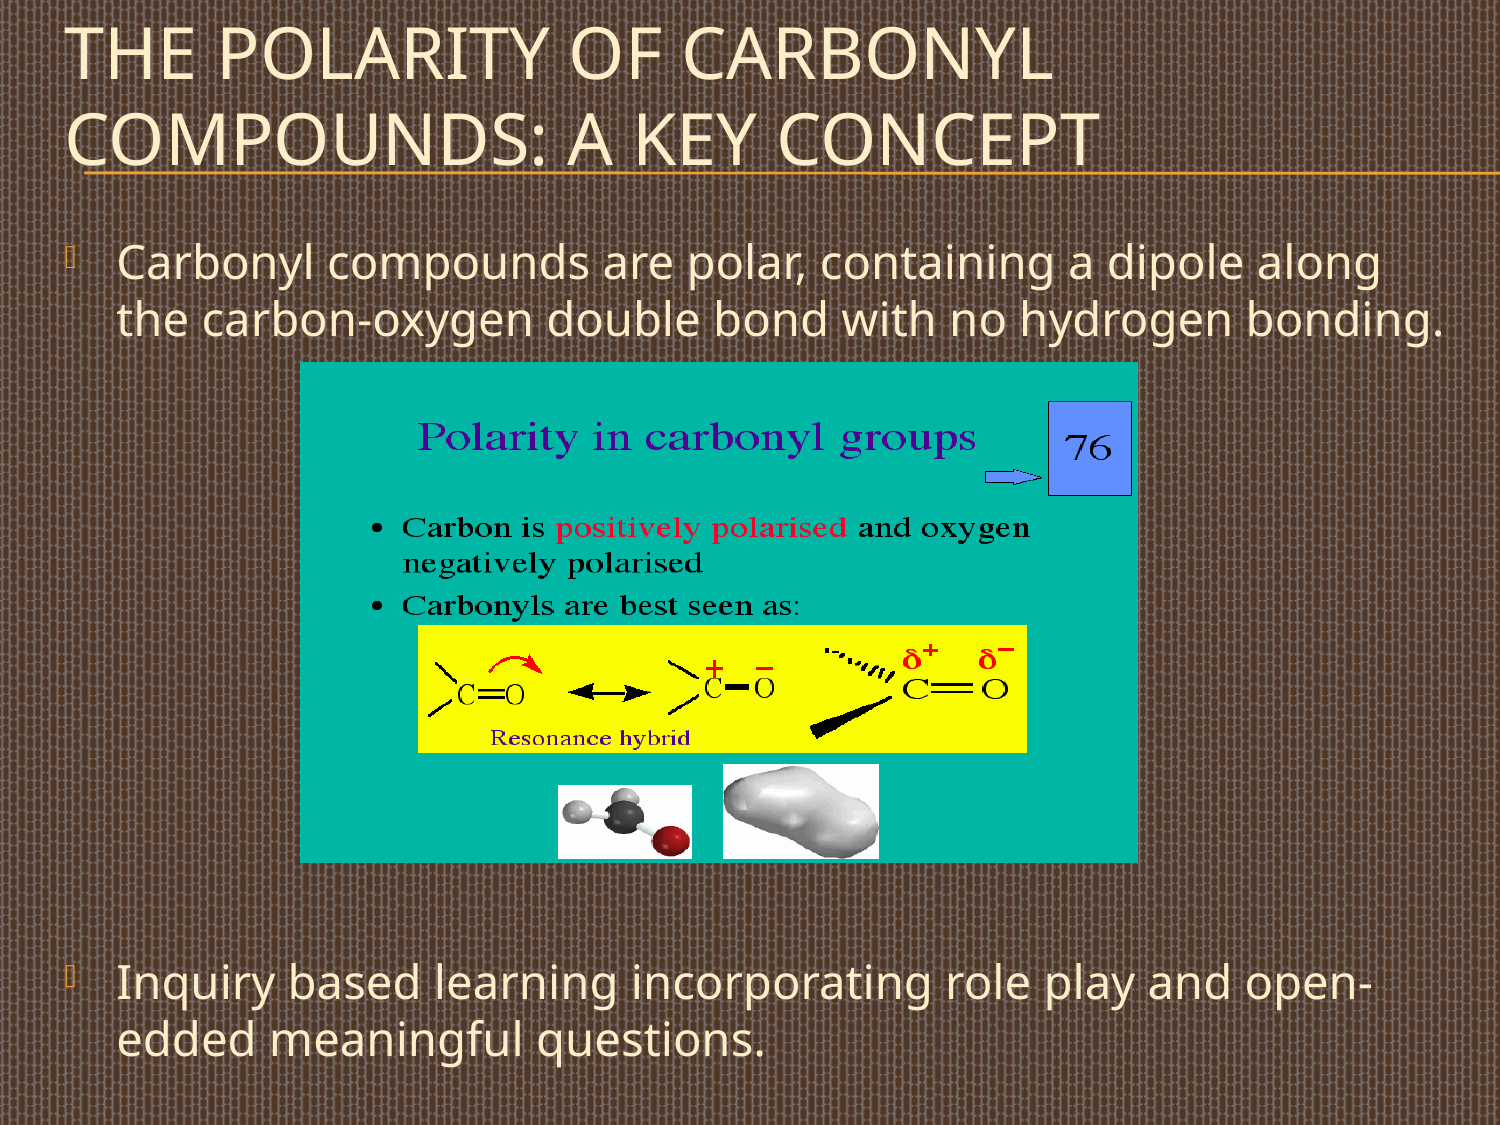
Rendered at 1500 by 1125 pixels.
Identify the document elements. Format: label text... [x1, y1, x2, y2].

title The polarity of carbonyl compounds: a key concept [50, 0, 1475, 188]
picture [299, 362, 1138, 863]
list Carbonyl compounds are polar, containing a dipole along the carbon-oxygen double bond with no hydrogen bonding. Inquiry based learning incorporating role play and open-edded meaningful questions. [50, 224, 1475, 1125]
